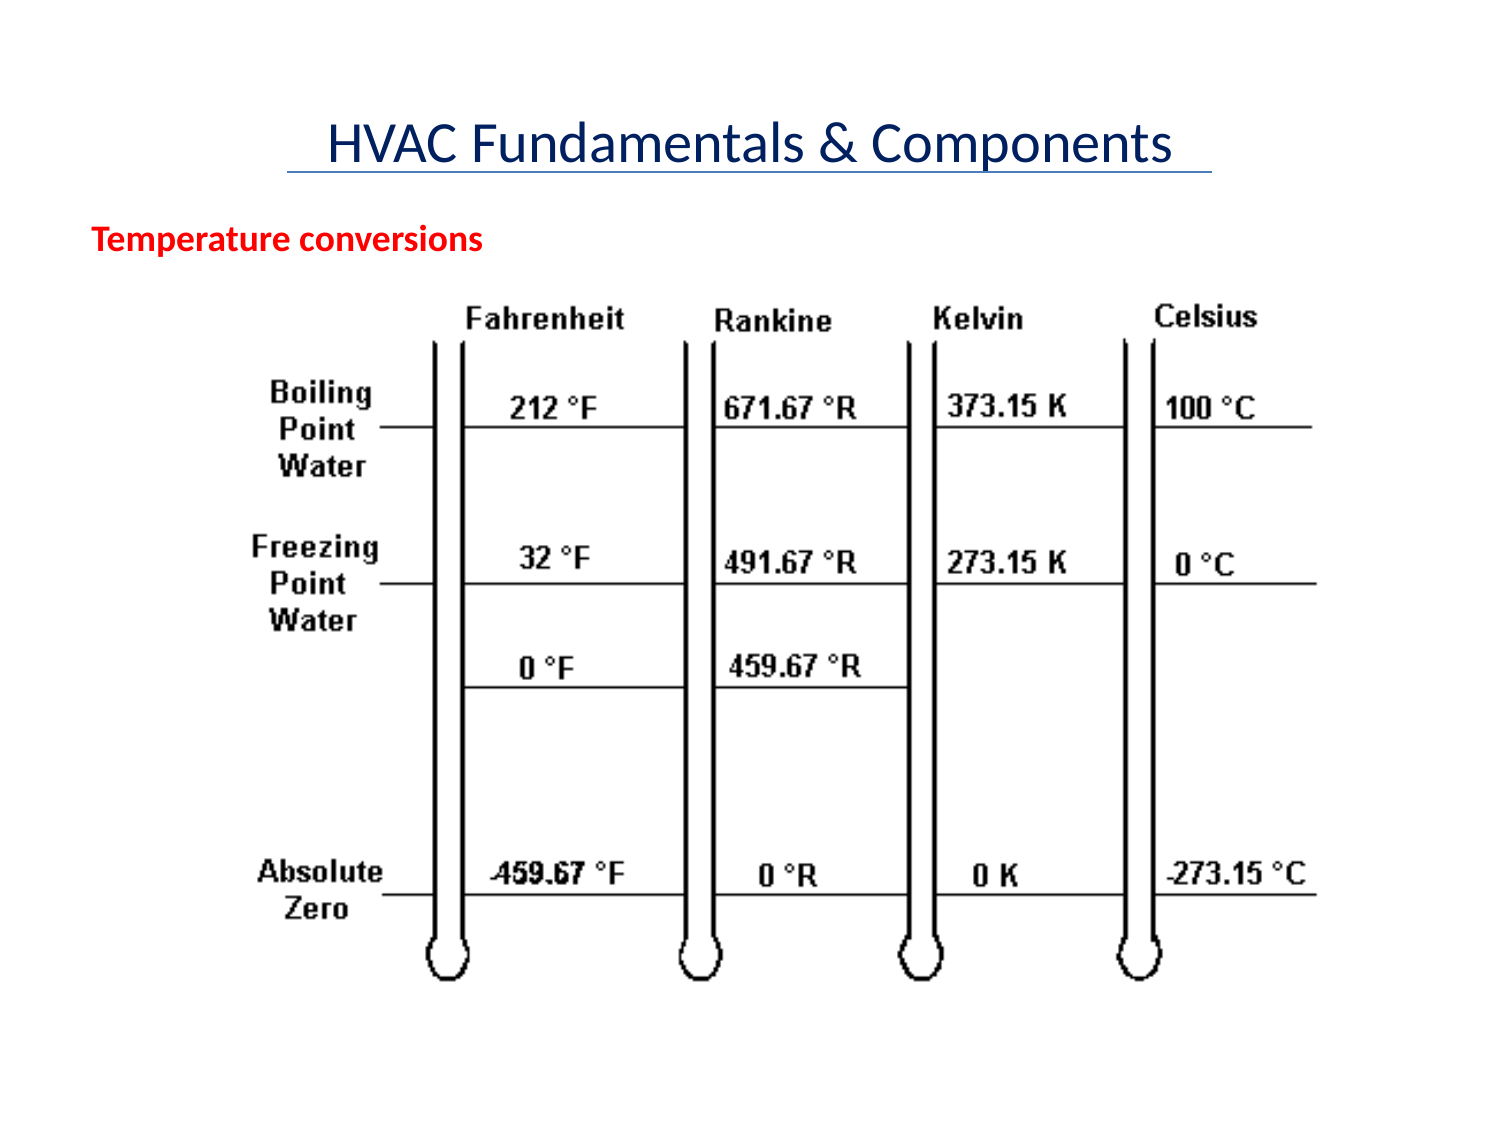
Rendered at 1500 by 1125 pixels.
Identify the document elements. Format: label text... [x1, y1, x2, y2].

title HVAC Fundamentals & Components [75, 45, 1425, 233]
text_box Temperature conversions [76, 206, 499, 267]
picture [187, 293, 1338, 985]
